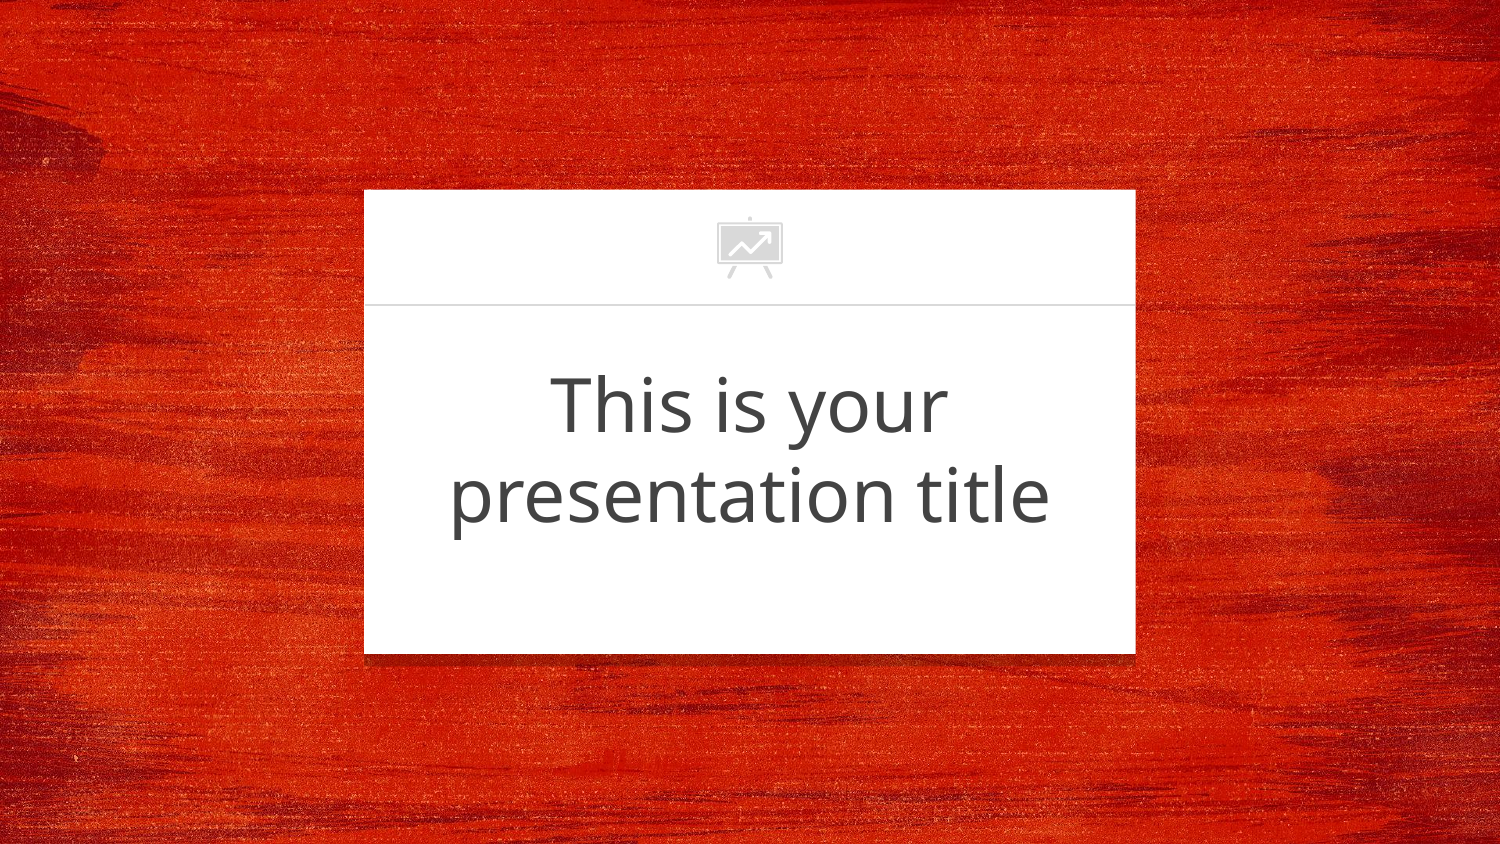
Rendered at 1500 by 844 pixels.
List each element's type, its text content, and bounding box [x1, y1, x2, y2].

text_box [716, 216, 783, 279]
title This is your presentation title [399, 305, 1101, 589]
picture [0, 0, 1500, 844]
